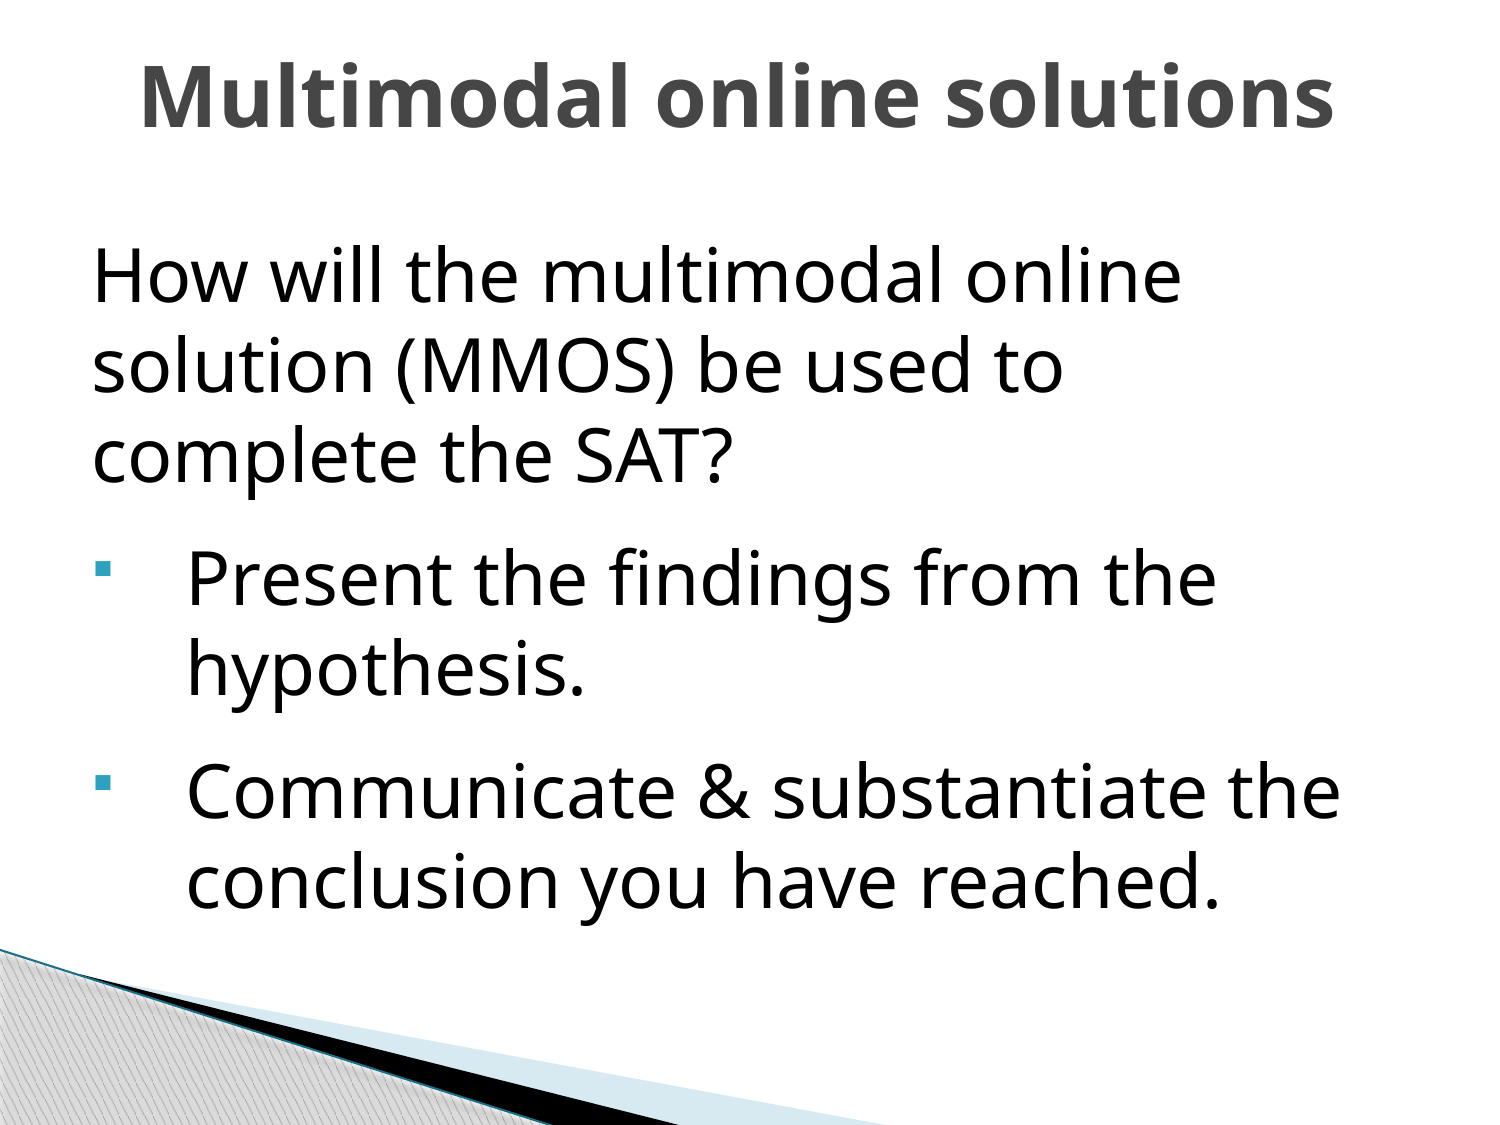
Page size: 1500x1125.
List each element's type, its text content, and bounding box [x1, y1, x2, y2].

list How will the multimodal online solution (MMOS) be used to complete the SAT? Present the findings from the hypothesis. Communicate & substantiate the conclusion you have reached. [76, 219, 1400, 1106]
title Multimodal online solutions [100, 0, 1376, 188]
